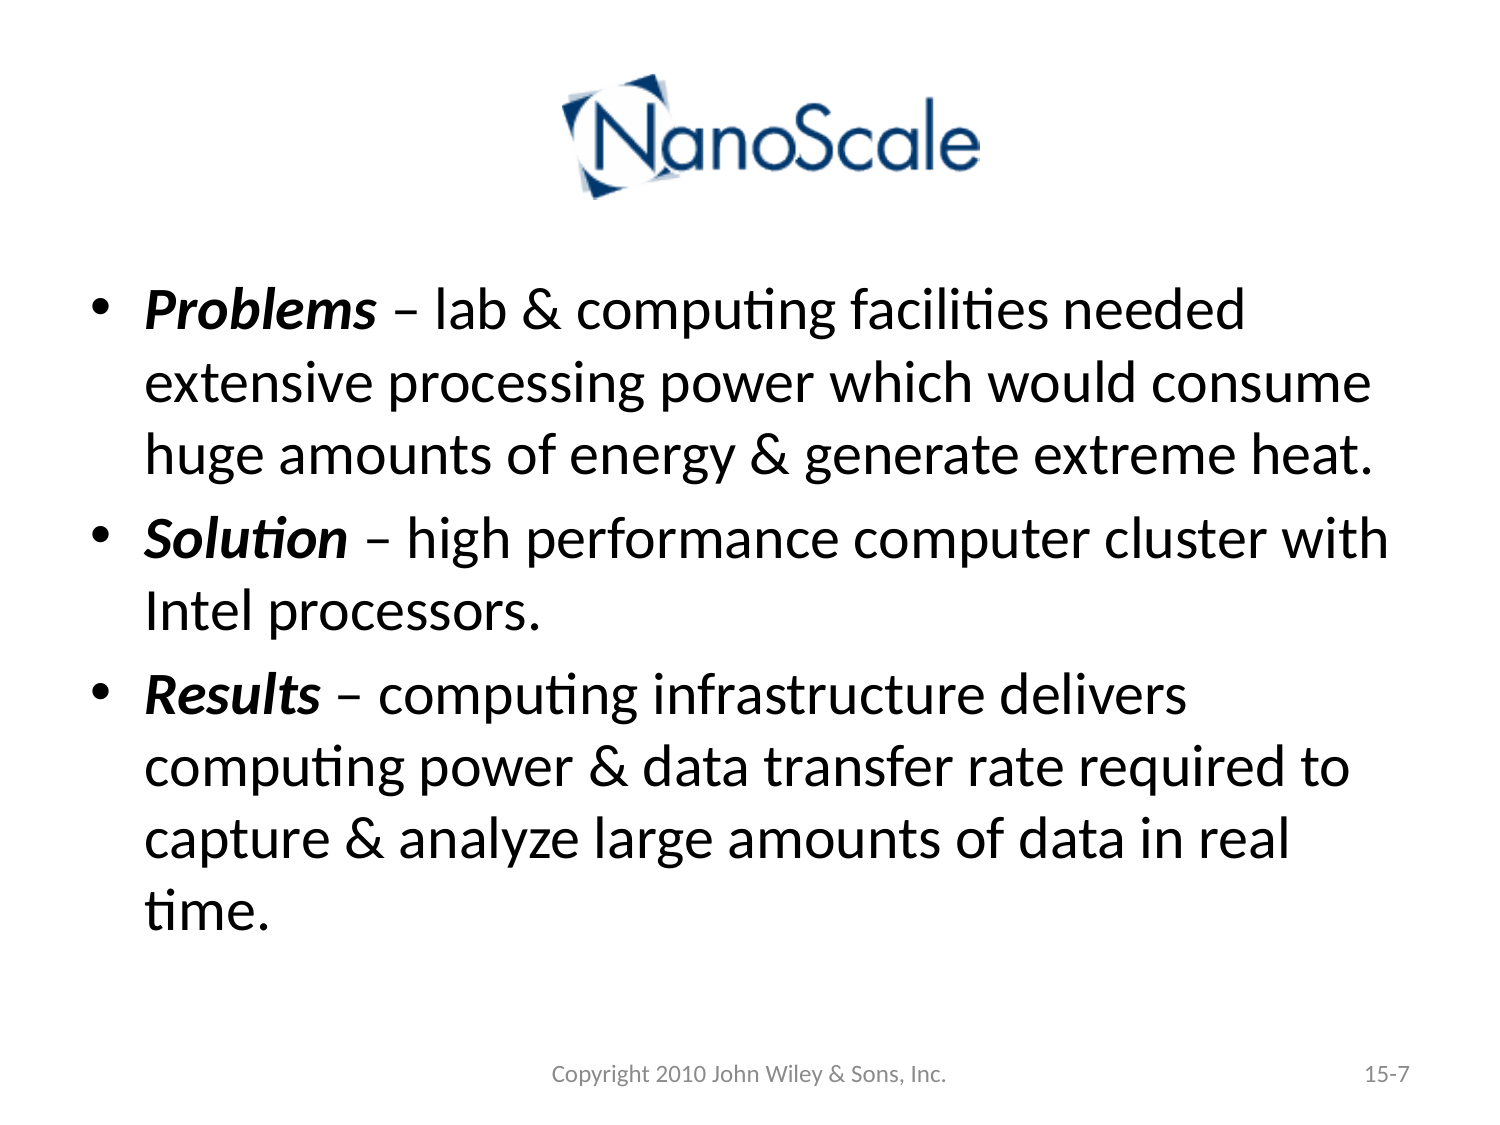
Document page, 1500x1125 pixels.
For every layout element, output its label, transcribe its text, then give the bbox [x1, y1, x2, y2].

slide_number 15-7 [1074, 1042, 1425, 1103]
picture [562, 74, 980, 201]
list Problems – lab & computing facilities needed extensive processing power which would consume huge amounts of energy & generate extreme heat. Solution – high performance computer cluster with Intel processors. Results – computing infrastructure delivers computing power & data transfer rate required to capture & analyze large amounts of data in real time. [75, 262, 1425, 1005]
footer Copyright 2010 John Wiley & Sons, Inc. [512, 1042, 988, 1103]
